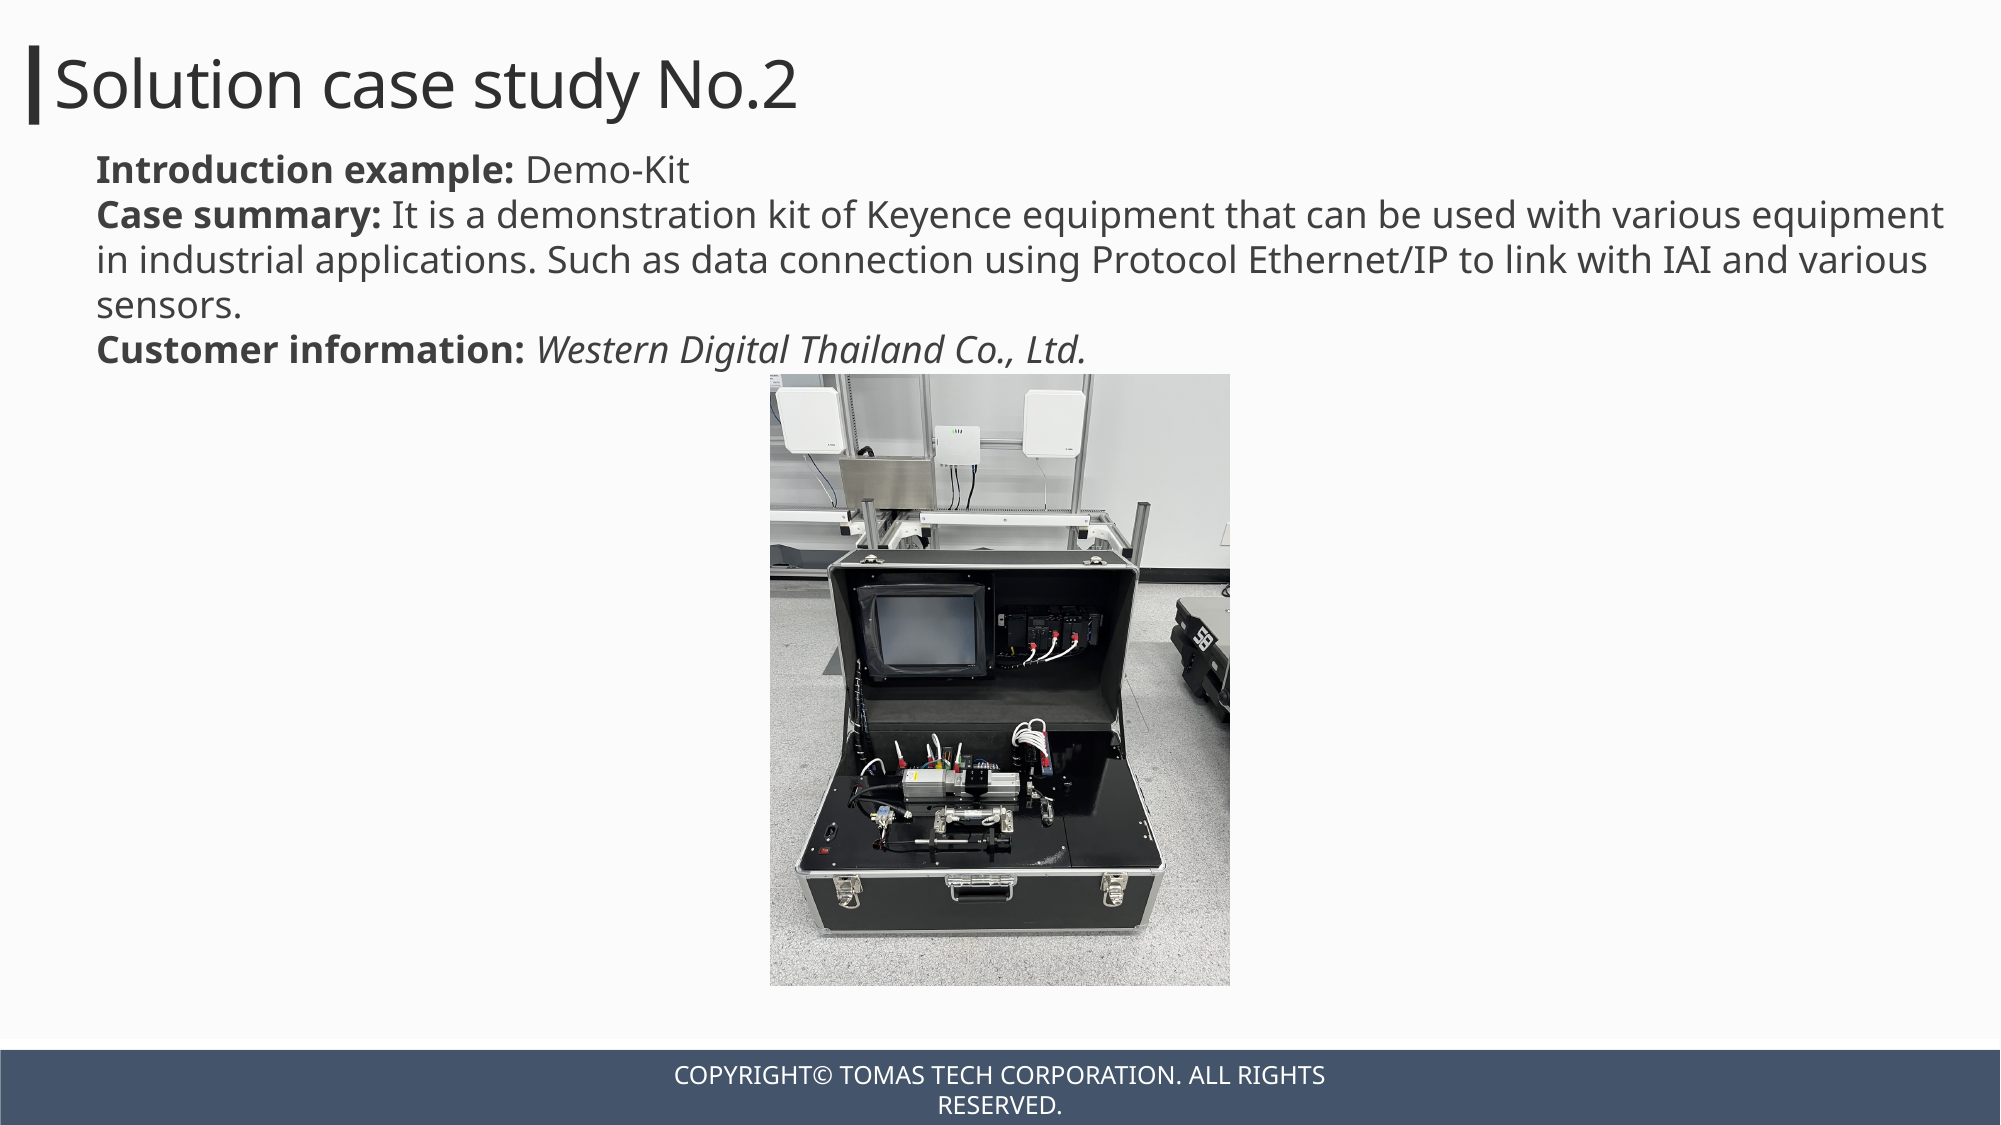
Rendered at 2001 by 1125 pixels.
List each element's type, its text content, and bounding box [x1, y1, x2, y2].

text_box Introduction example: Demo-Kit Case summary: It is a demonstration kit of Keyence equipment that can be used with various equipment in industrial applications. Such as data connection using Protocol Ethernet/IP to link with IAI and various sensors. Customer information: Western Digital Thailand Co., Ltd. [81, 139, 1971, 379]
text_box ┃Solution case study No.2 [0, 20, 1889, 130]
picture [770, 373, 1230, 987]
footer Copyright© TOMAS TECH CORPORATION. All rights reserved. [604, 1059, 1396, 1120]
